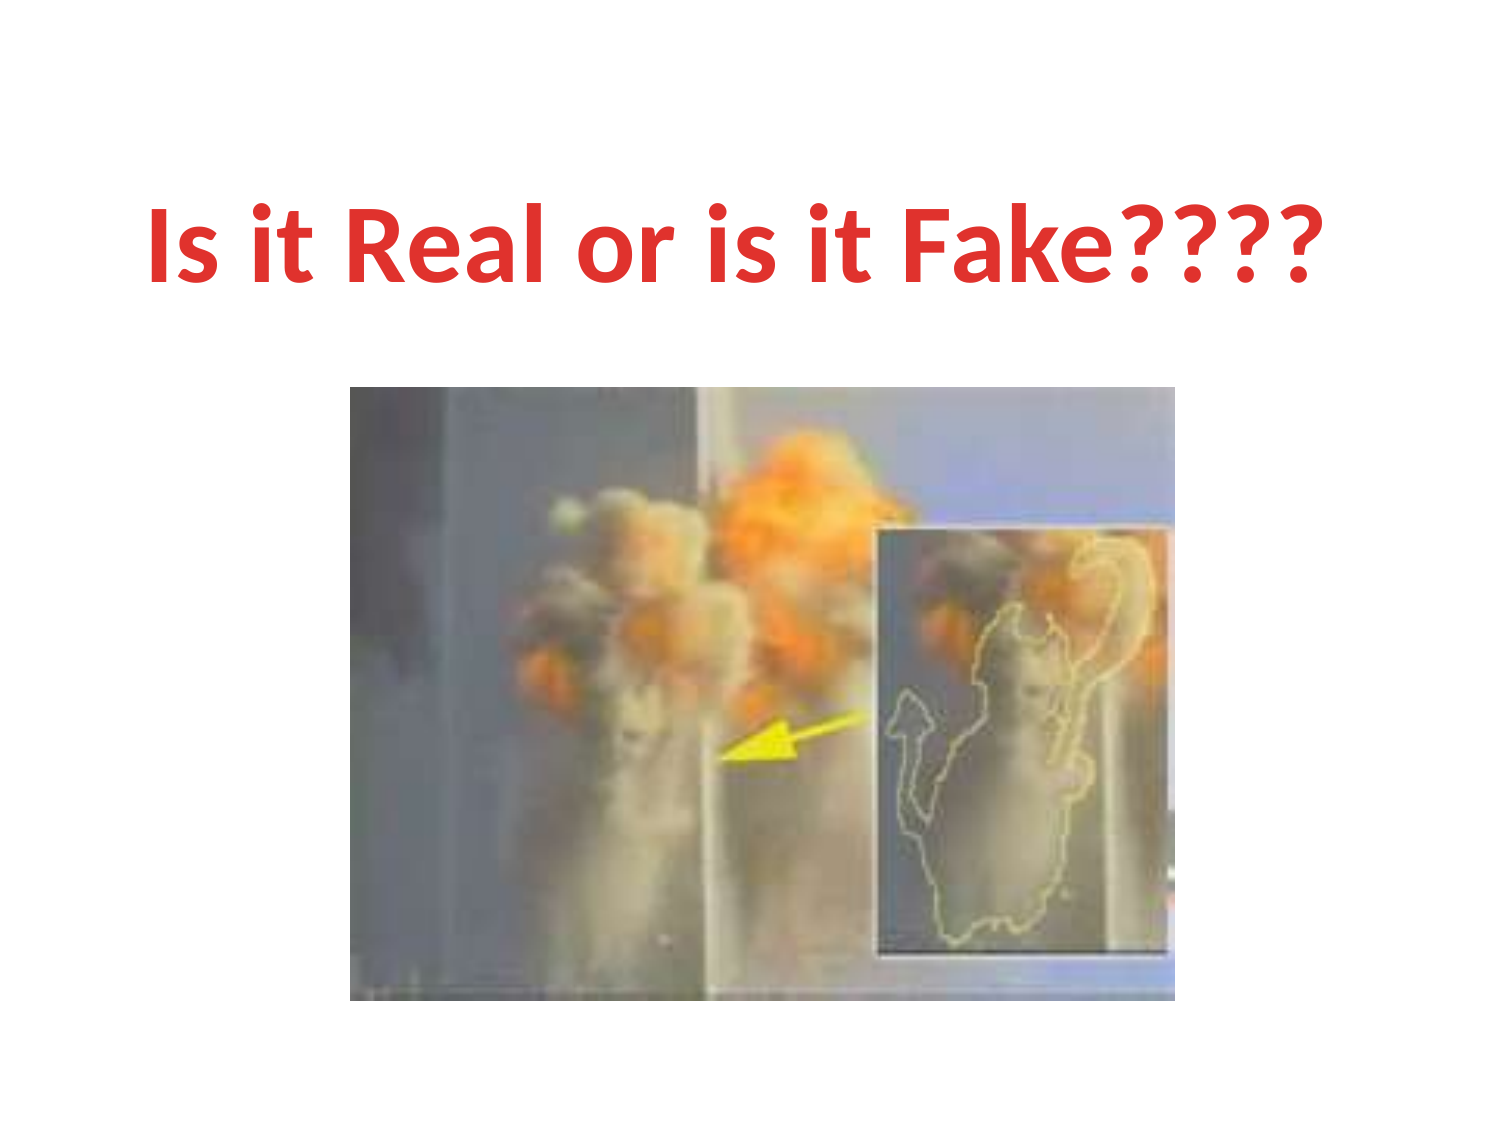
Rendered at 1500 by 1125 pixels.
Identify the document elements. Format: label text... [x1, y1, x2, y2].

text_box Is it Real or is it Fake???? [129, 162, 1346, 313]
picture [349, 387, 1176, 1002]
